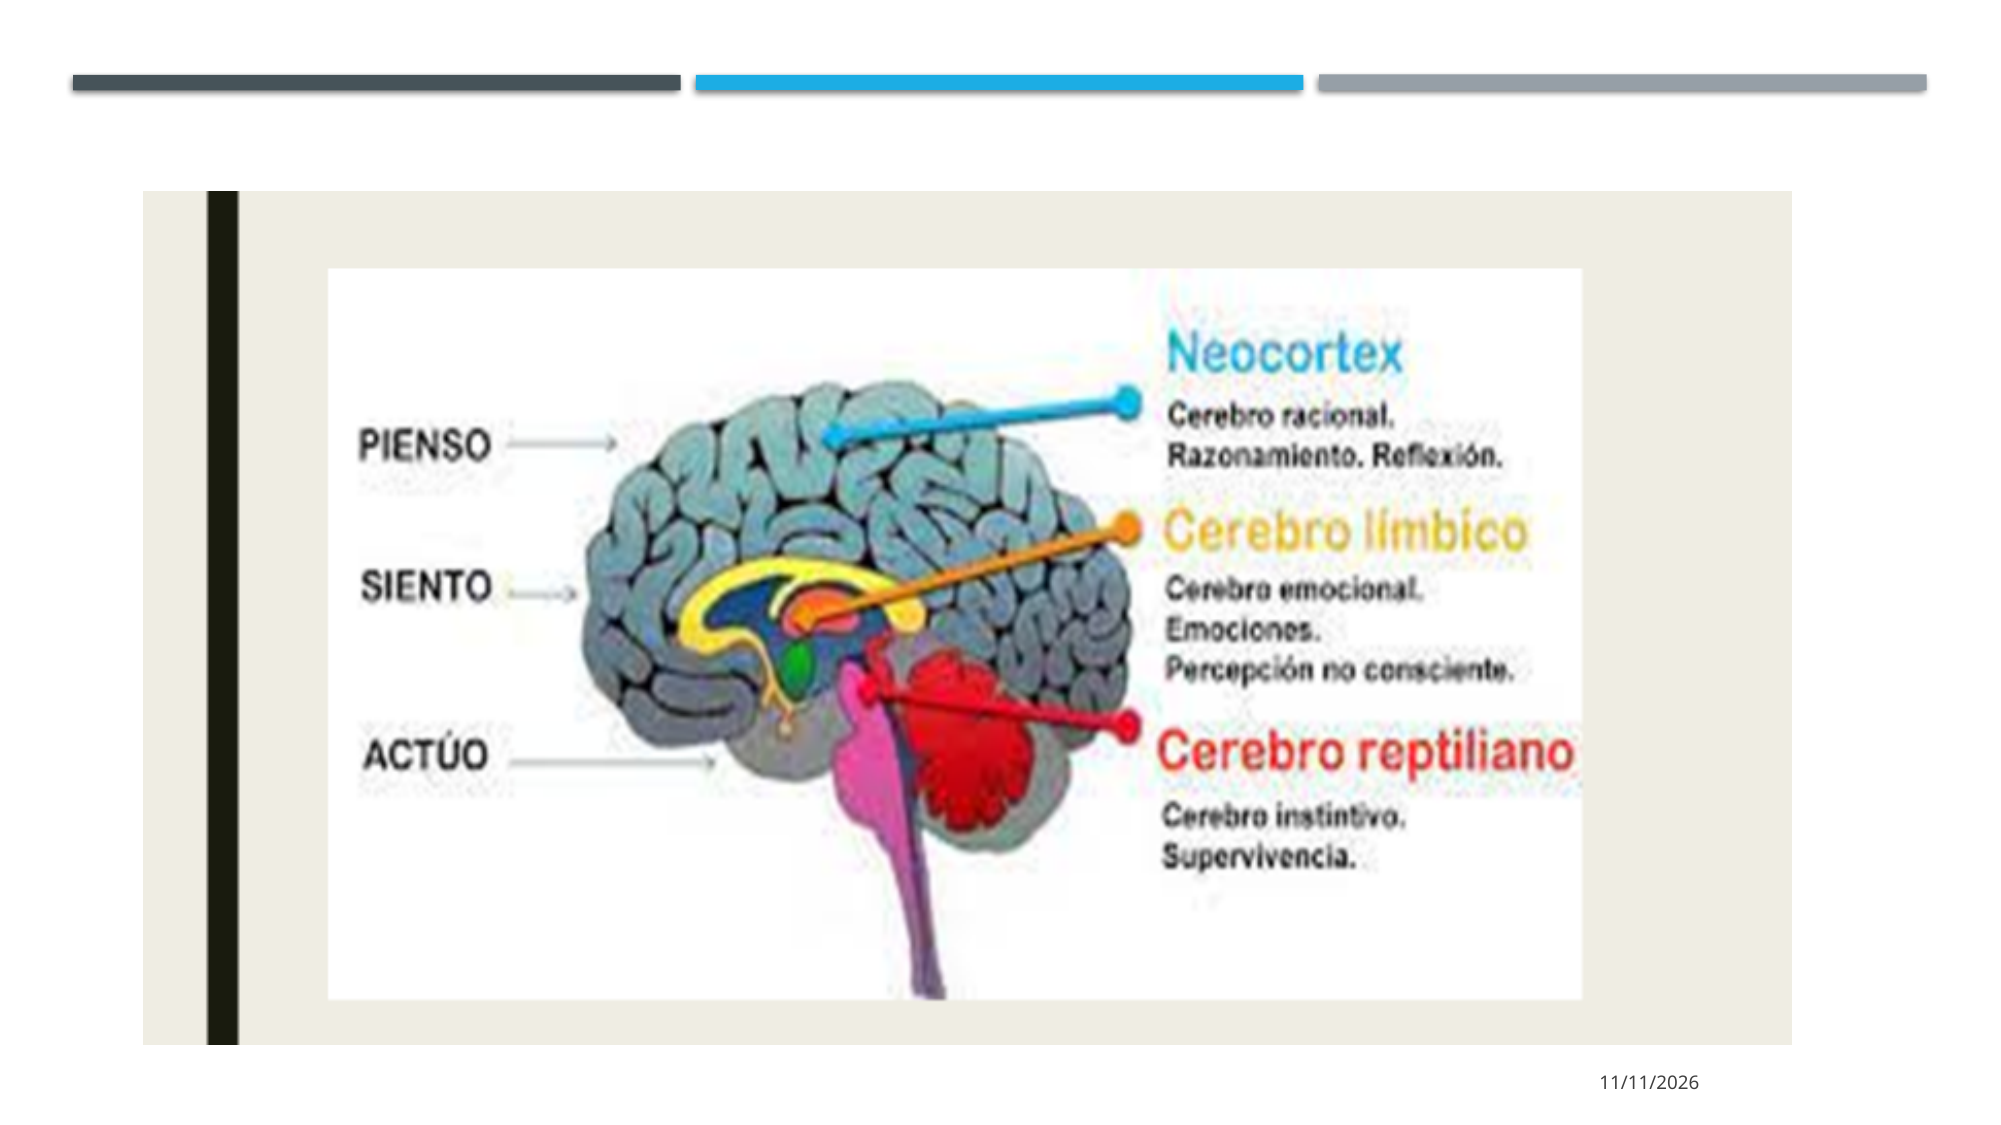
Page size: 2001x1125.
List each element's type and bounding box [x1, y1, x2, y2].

picture [142, 191, 1793, 1045]
slide_number [1247, 1053, 1715, 1114]
